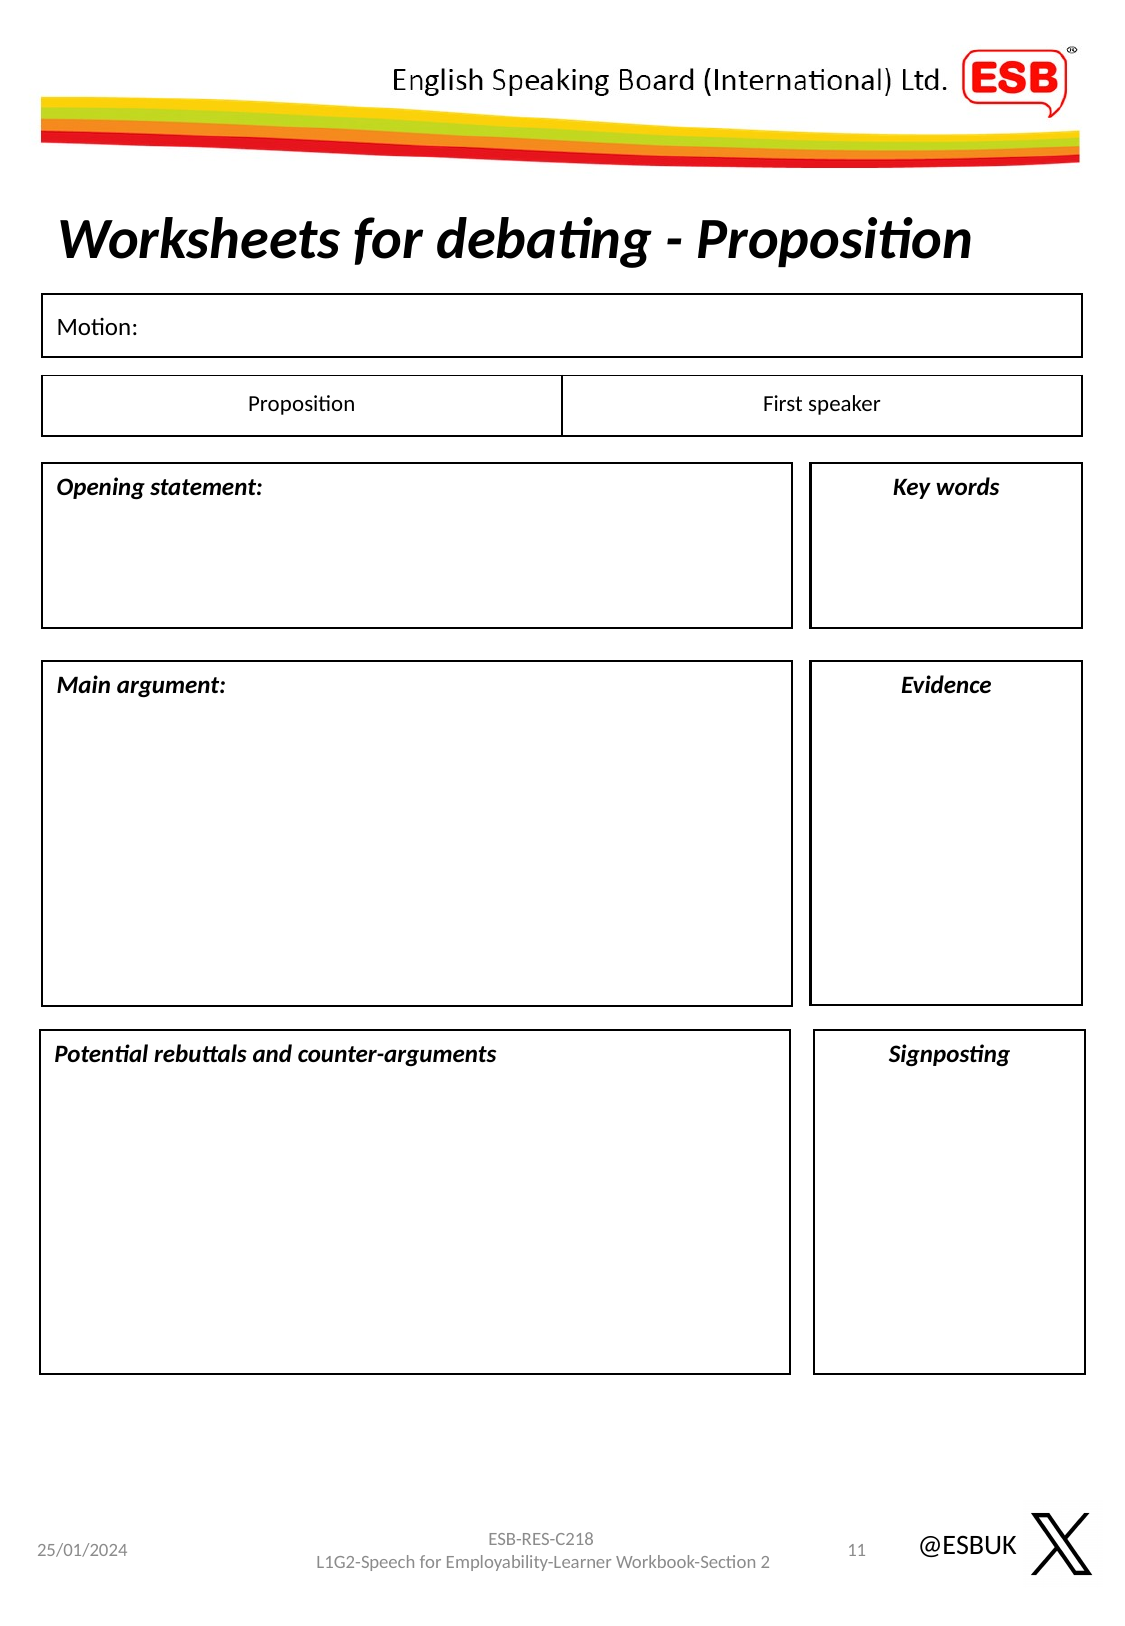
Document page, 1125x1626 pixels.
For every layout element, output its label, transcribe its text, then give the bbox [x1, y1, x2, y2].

table_header Proposition [43, 376, 561, 435]
text_box Key words [809, 462, 1083, 629]
table_header First speaker [563, 376, 1081, 435]
picture [1022, 1500, 1103, 1588]
text_box Evidence [809, 660, 1083, 1006]
text_box Main argument: [41, 660, 793, 1007]
text_box Potential rebuttals and counter-arguments [39, 1029, 791, 1375]
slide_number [22, 1506, 276, 1593]
title Worksheets for debating - Proposition [42, 162, 1014, 293]
text_box Opening statement: [41, 462, 793, 629]
text_box Signposting [813, 1029, 1086, 1375]
slide_number 11 [697, 1506, 882, 1593]
footer ESB-RES-C218 L1G2-Speech for Employability-Learner Workbook-Section 2 [296, 1506, 697, 1593]
picture [0, 1, 1125, 234]
text_box Motion: [41, 293, 1083, 358]
